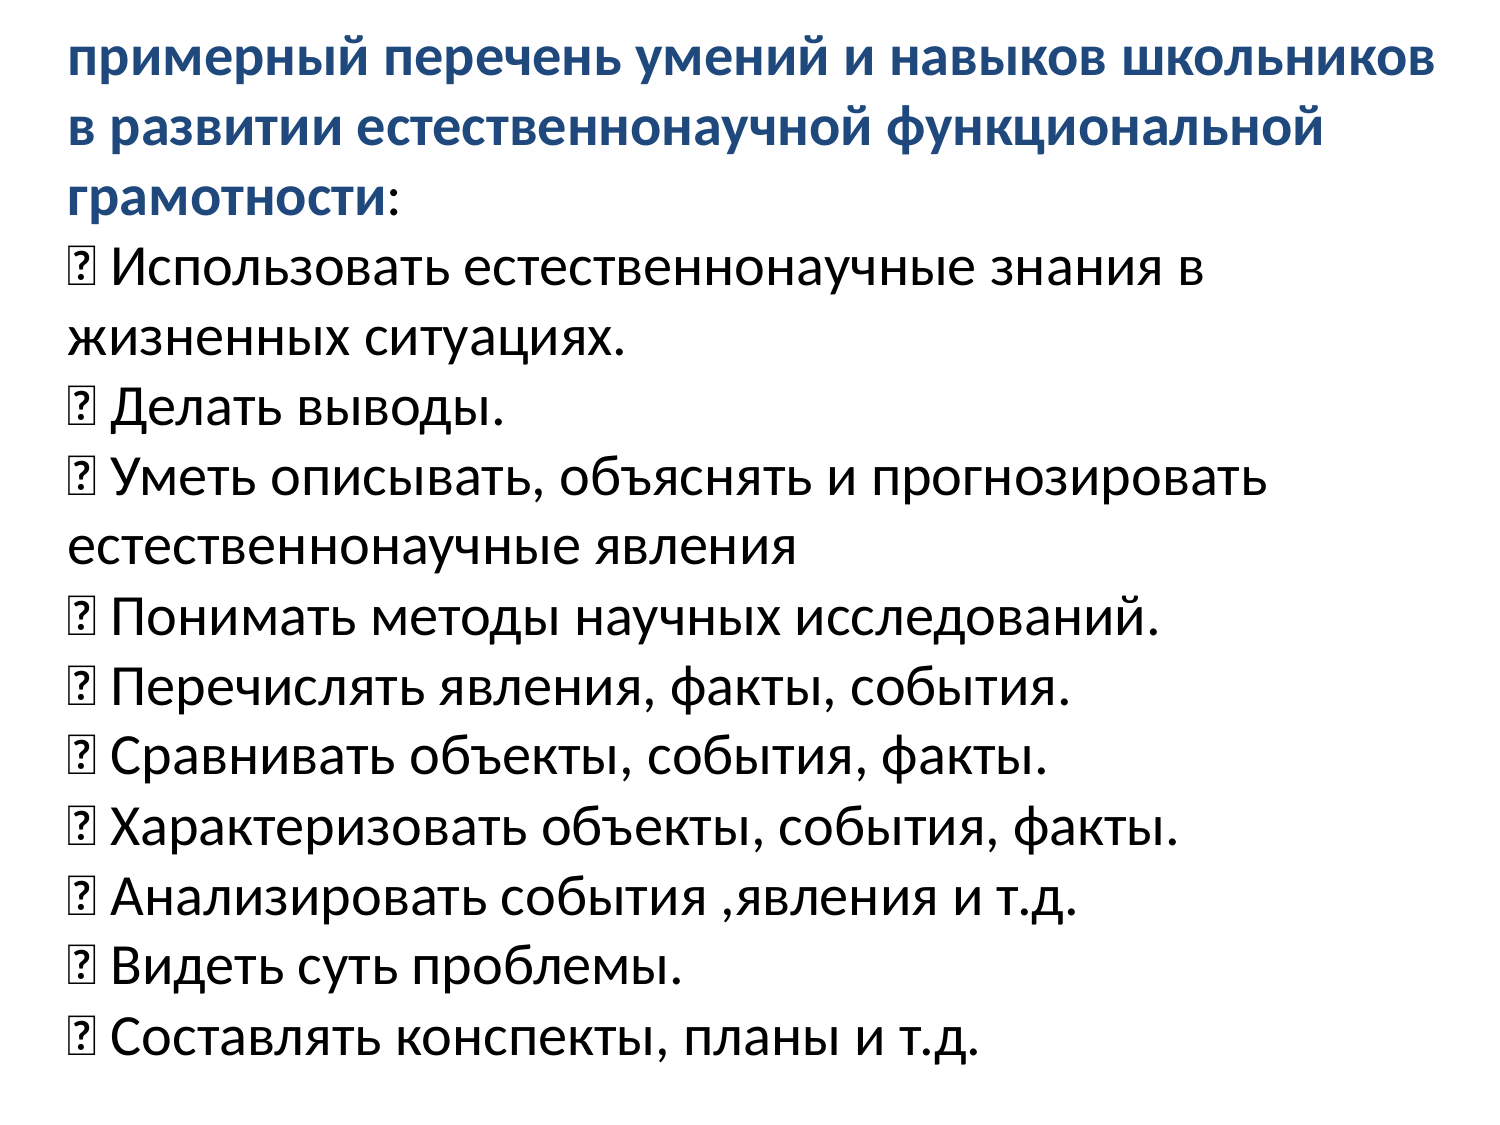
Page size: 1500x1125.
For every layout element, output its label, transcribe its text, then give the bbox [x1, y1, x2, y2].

text_box примерный перечень умений и навыков школьников в развитии естественнонаучной функциональной грамотности:  Использовать естественнонаучные знания в жизненных ситуациях.  Делать выводы.  Уметь описывать, объяснять и прогнозировать естественнонаучные явления  Понимать методы научных исследований.  Перечислять явления, факты, события.  Сравнивать объекты, события, факты.  Характеризовать объекты, события, факты.  Анализировать события ,явления и т.д.  Видеть суть проблемы.  Составлять конспекты, планы и т.д. [53, 9, 1459, 1125]
